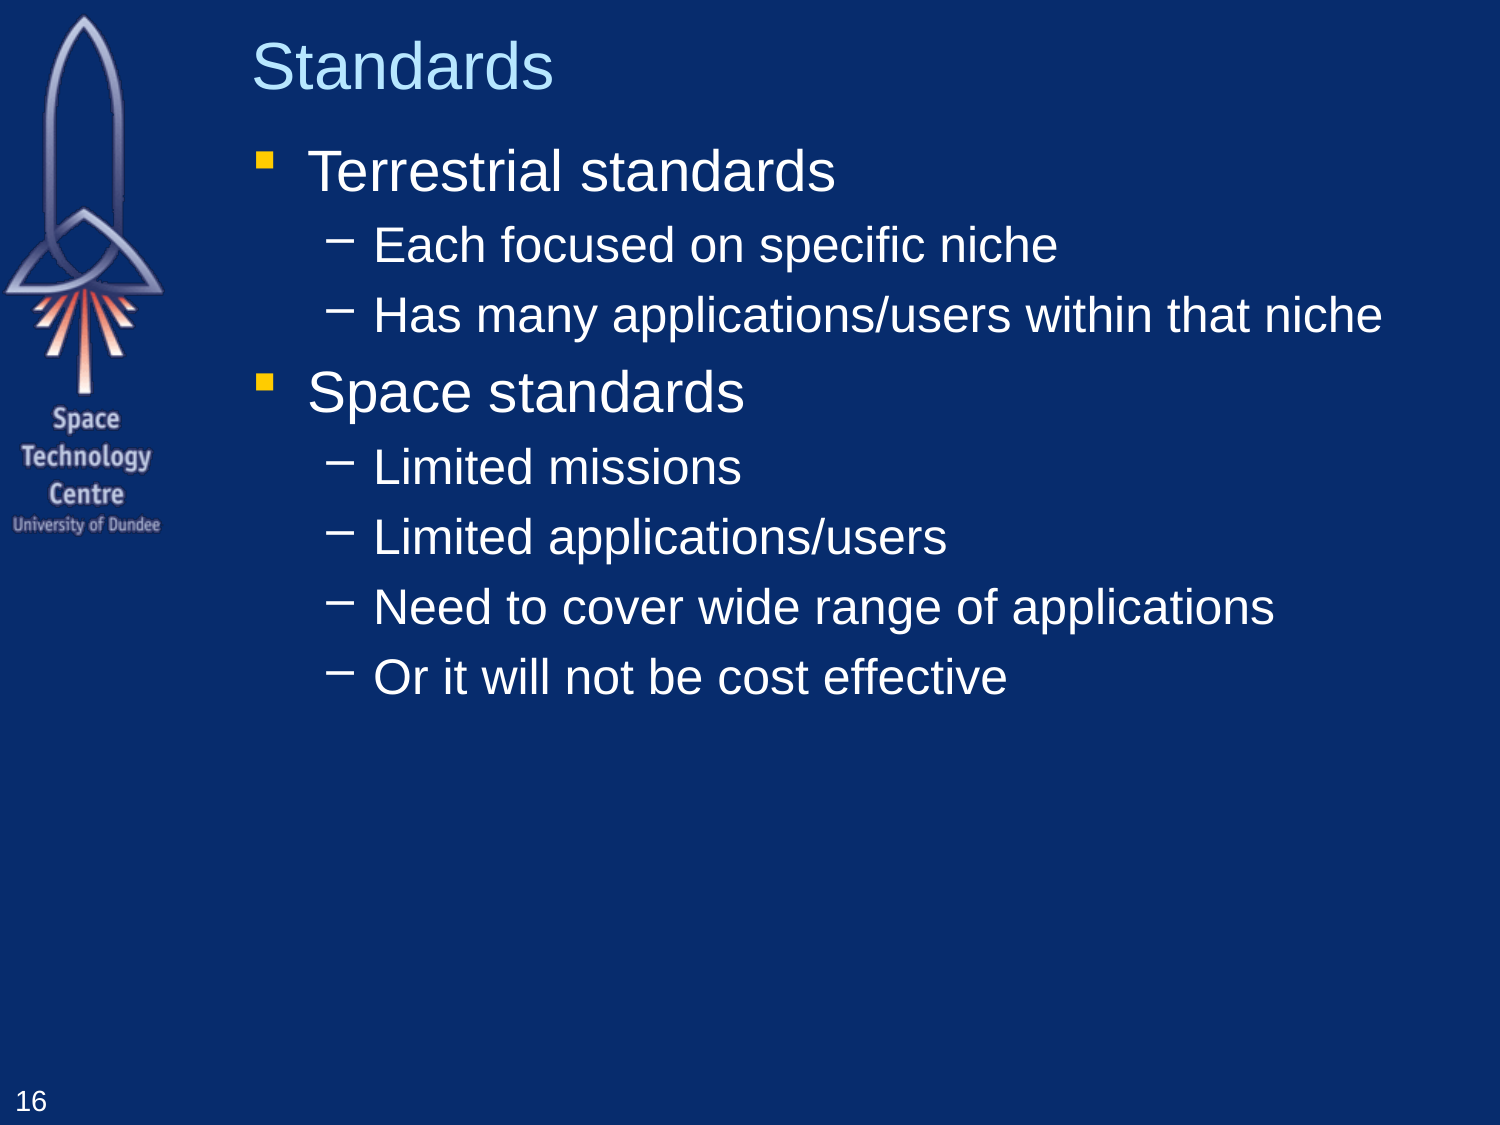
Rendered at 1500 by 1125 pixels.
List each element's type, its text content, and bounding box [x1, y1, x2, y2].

list Terrestrial standards Each focused on specific niche Has many applications/users within that niche Space standards Limited missions Limited applications/users Need to cover wide range of applications Or it will not be cost effective [235, 125, 1500, 1125]
slide_number 16 [0, 1046, 160, 1125]
title Standards [235, 0, 1500, 125]
picture [0, 0, 171, 543]
